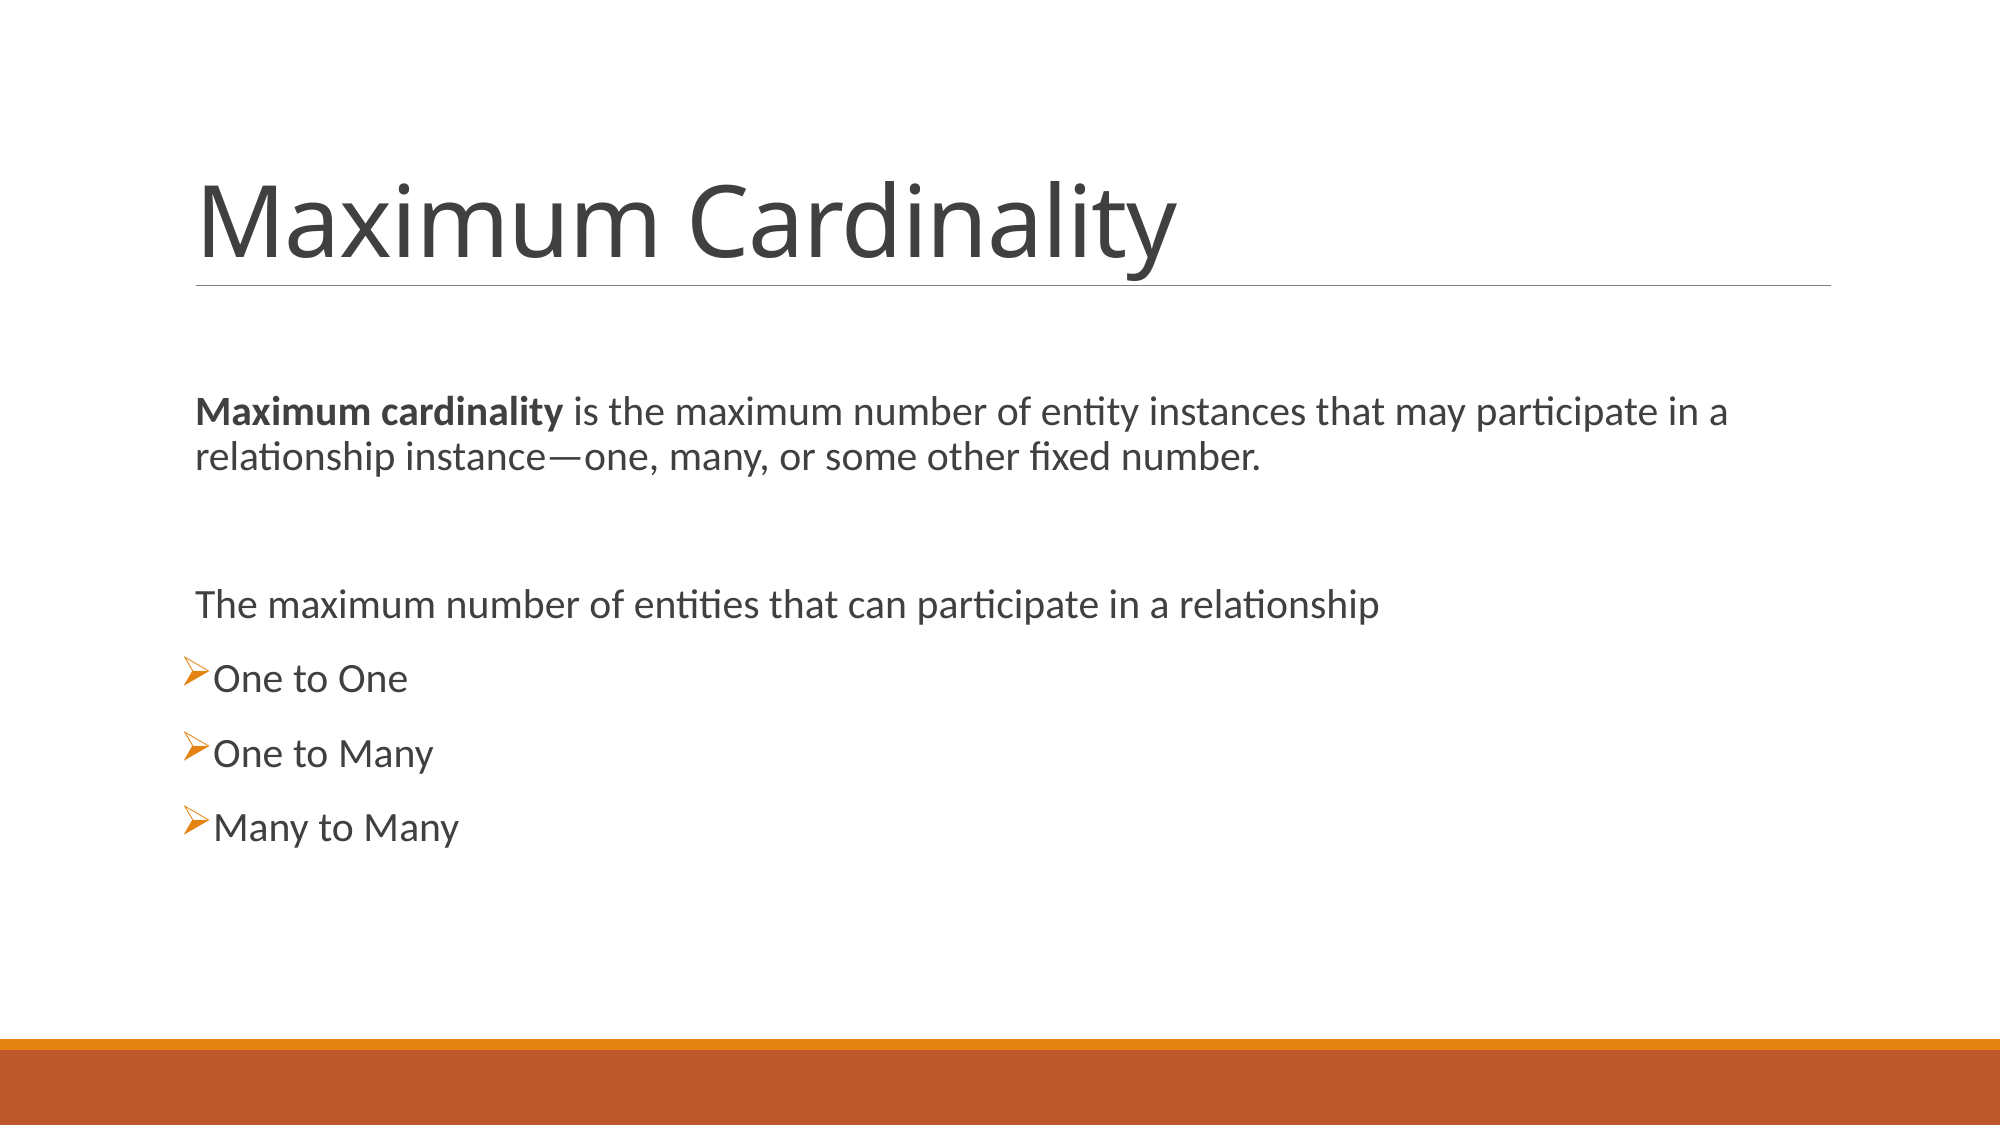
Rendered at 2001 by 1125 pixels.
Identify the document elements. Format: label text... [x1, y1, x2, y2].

title Maximum Cardinality [180, 47, 1830, 285]
list Maximum cardinality is the maximum number of entity instances that may participate in a relationship instance—one, many, or some other fixed number. The maximum number of entities that can participate in a relationship One to One One to Many Many to Many [180, 302, 1830, 963]
